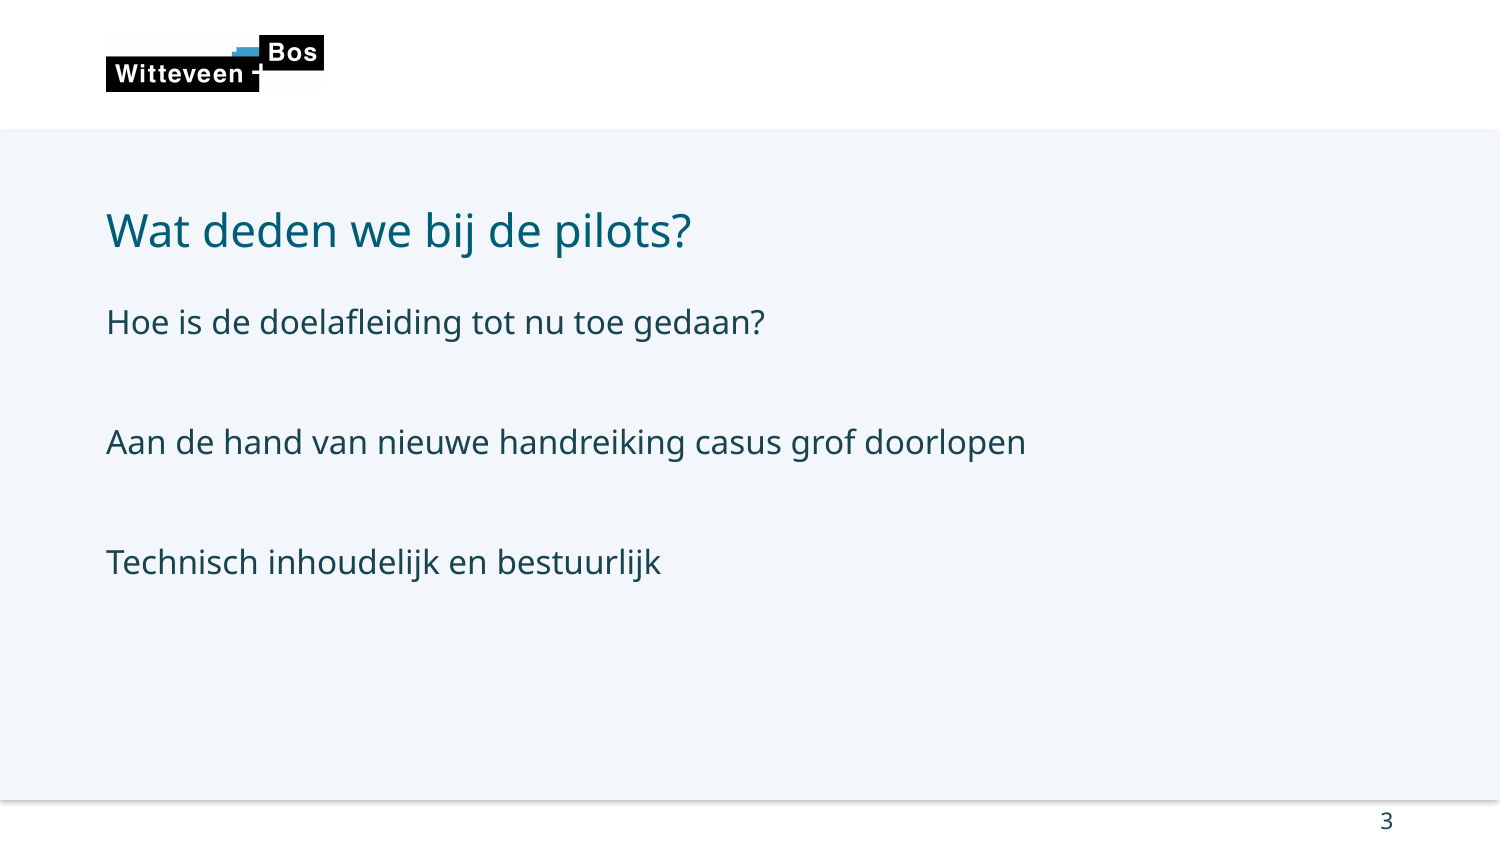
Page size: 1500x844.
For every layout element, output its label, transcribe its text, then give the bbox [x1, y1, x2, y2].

picture [106, 35, 324, 92]
list Hoe is de doelafleiding tot nu toe gedaan? Aan de hand van nieuwe handreiking casus grof doorlopen Technisch inhoudelijk en bestuurlijk [106, 281, 1394, 716]
title Wat deden we bij de pilots? [106, 211, 1394, 281]
slide_number 3 [1307, 800, 1394, 844]
